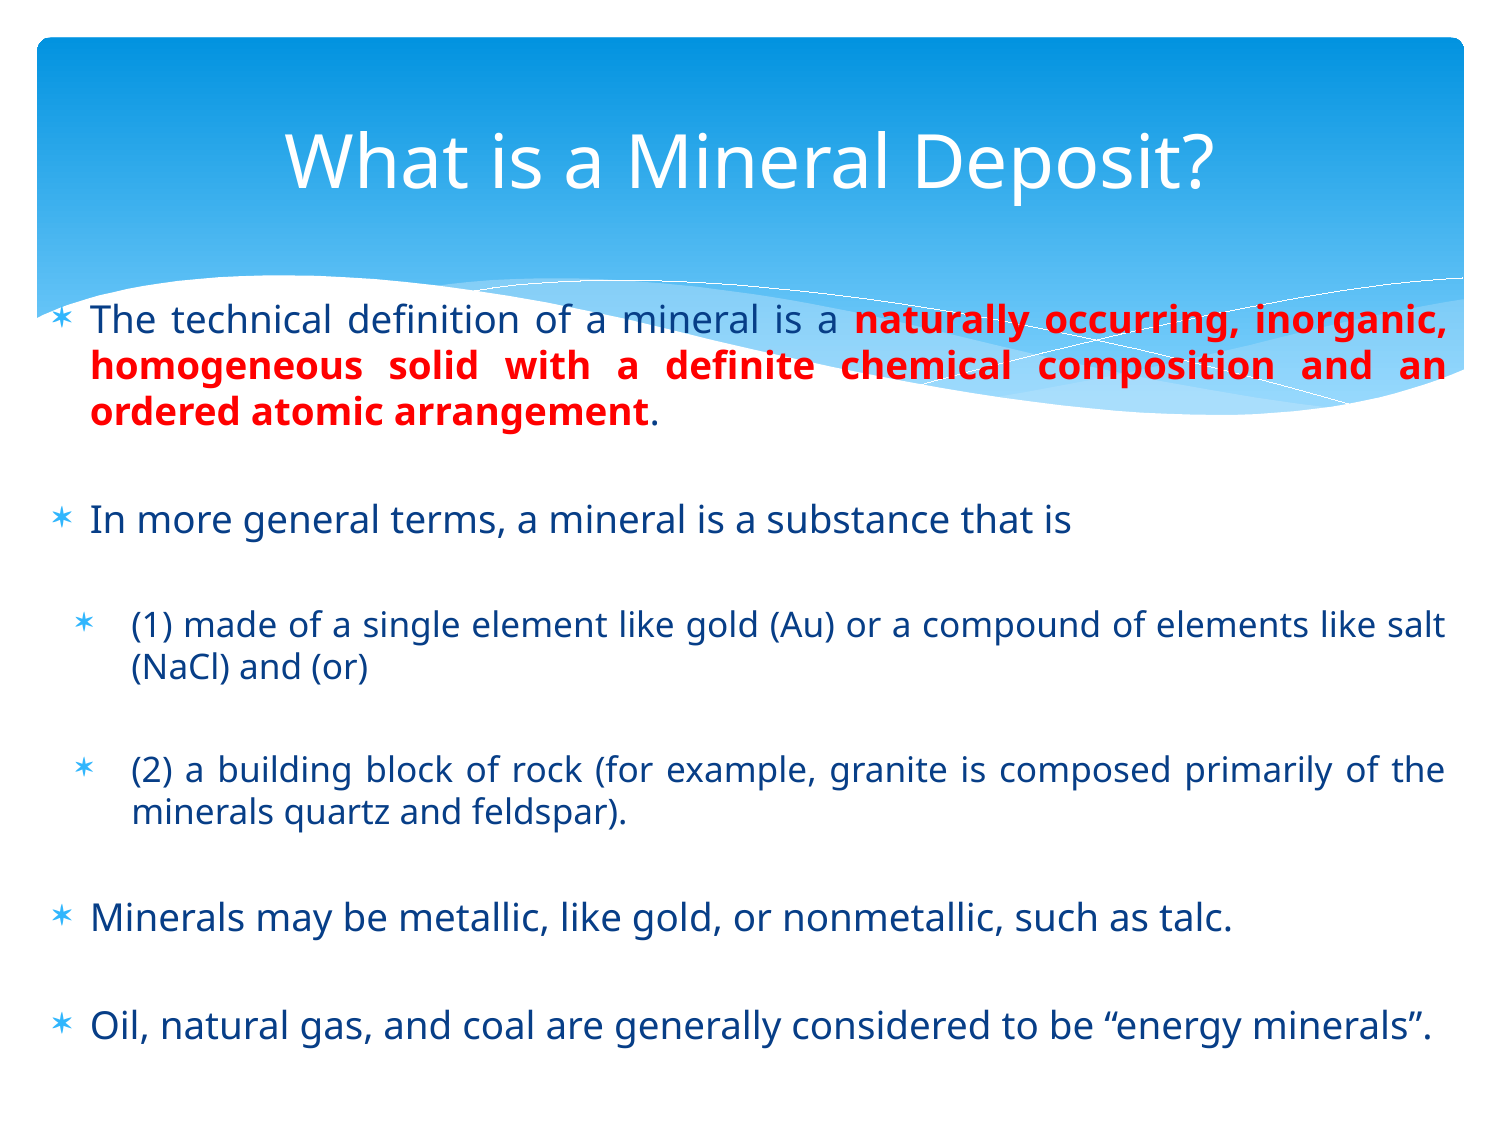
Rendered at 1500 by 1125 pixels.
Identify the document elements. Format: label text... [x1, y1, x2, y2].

list The technical definition of a mineral is a naturally occurring, inorganic, homogeneous solid with a definite chemical composition and an ordered atomic arrangement. In more general terms, a mineral is a substance that is (1) made of a single element like gold (Au) or a compound of elements like salt (NaCl) and (or) (2) a building block of rock (for example, granite is composed primarily of the minerals quartz and feldspar). Minerals may be metallic, like gold, or nonmetallic, such as talc. Oil, natural gas, and coal are generally considered to be “energy minerals”. [37, 287, 1463, 1100]
title What is a Mineral Deposit? [75, 55, 1425, 261]
